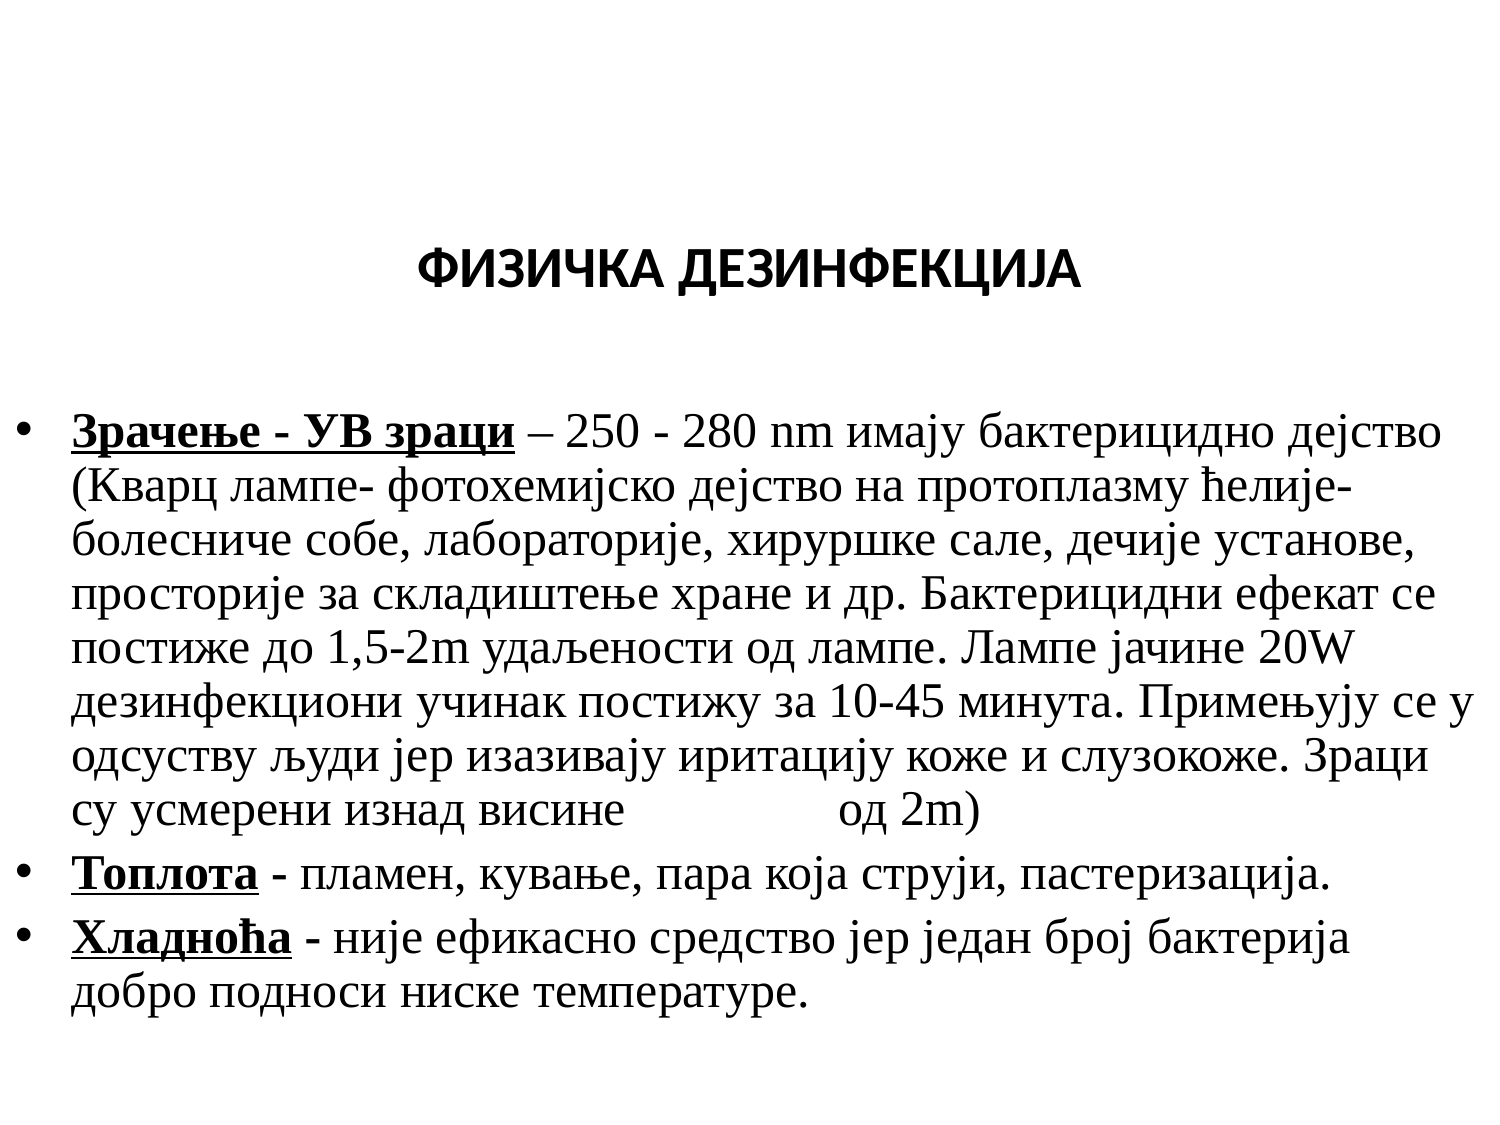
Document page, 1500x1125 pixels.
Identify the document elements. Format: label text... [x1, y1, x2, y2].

list Зрачење - УВ зраци – 250 - 280 nm имају бактерицидно дејство (Кварц лампе- фотохемијско дејство на протоплазму ћелије-болесниче собе, лабораторије, хируршке сале, дечије установе, просторије за складиштење хране и др. Бактерицидни ефекат се постиже до 1,5-2m удаљености од лампе. Лампе јачине 20W дезинфекциони учинак постижу за 10-45 минута. Примењују се у одсуству људи јер изазивају иритацију коже и слузокоже. Зраци су усмерени изнад висине од 2m) Топлота - пламен, кување, пара која струји, пастеризација. Хладноћа - није ефикасно средство јер један број бактерија добро подноси ниске температуре. [0, 397, 1500, 1060]
title ФИЗИЧКА ДЕЗИНФЕКЦИЈА [0, 208, 1500, 321]
